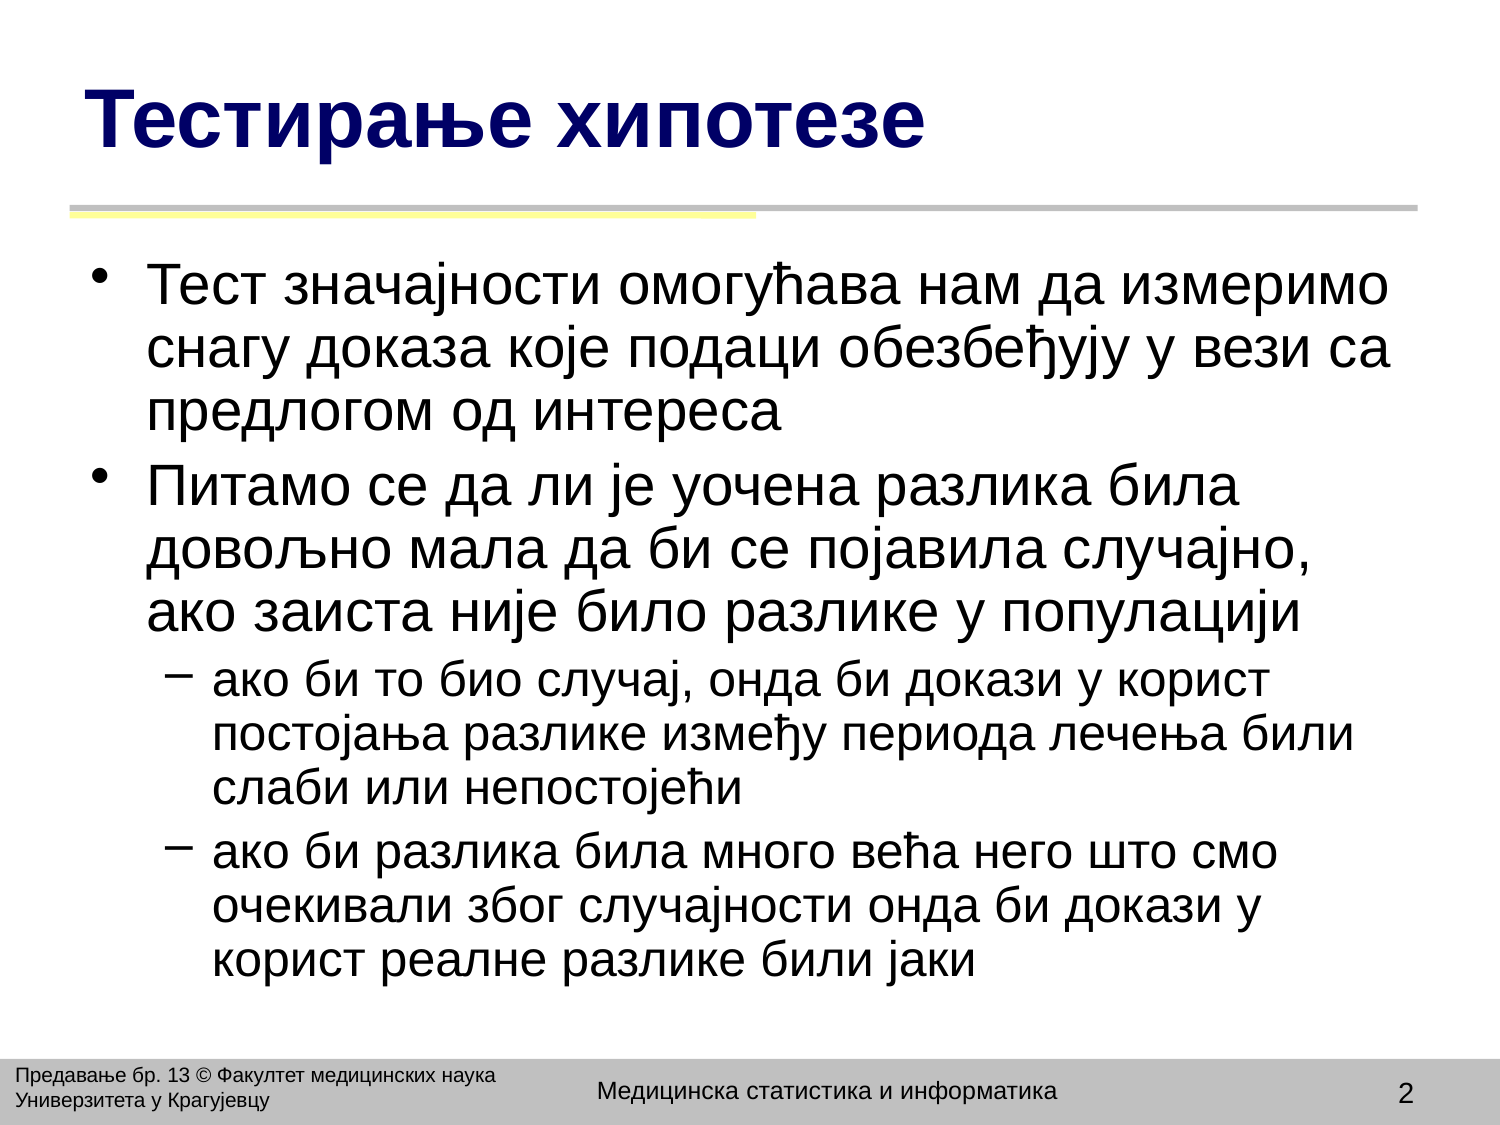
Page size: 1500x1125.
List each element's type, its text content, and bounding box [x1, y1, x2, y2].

slide_number Предавање бр. 13 © Факултет медицинских наука Универзитета у Крагујевцу [0, 1053, 629, 1108]
footer Медицинска статистика и информатика [512, 1066, 1144, 1125]
list Тест значајности омогућава нам да измеримо снагу доказа које подаци обезбеђују у вези са предлогом од интереса Питамо се да ли је уочена разлика била довољно мала да би се појавила случајно, ако заиста није било разлике у популацији ако би то био случај, онда би докази у корист постојања разлике између периода лечења били слаби или непостојећи ако би разлика била много већа него што смо очекивали због случајности онда би докази у корист реалне разлике били јаки [74, 246, 1426, 1023]
slide_number 2 [1164, 1066, 1430, 1125]
title Тестирање хипотезе [69, 19, 1426, 208]
